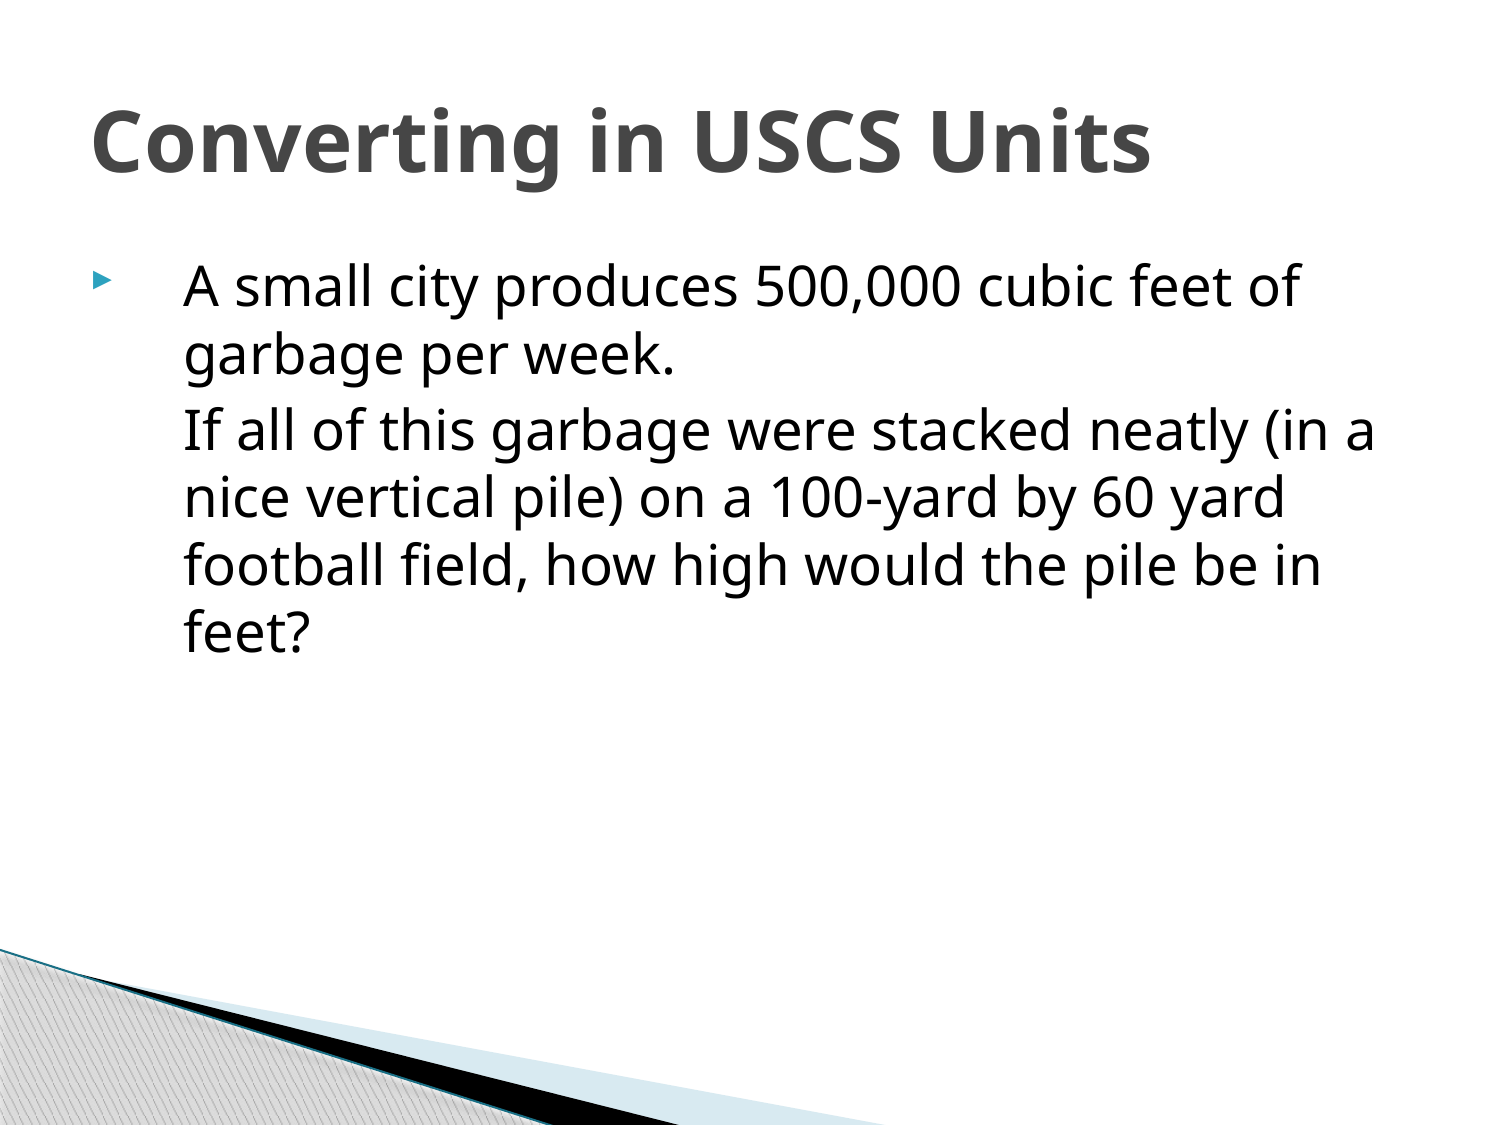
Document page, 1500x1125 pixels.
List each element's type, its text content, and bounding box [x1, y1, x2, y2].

list A small city produces 500,000 cubic feet of garbage per week. If all of this garbage were stacked neatly (in a nice vertical pile) on a 100-yard by 60 yard football field, how high would the pile be in feet? [75, 243, 1425, 986]
title Converting in USCS Units [75, 45, 1425, 233]
